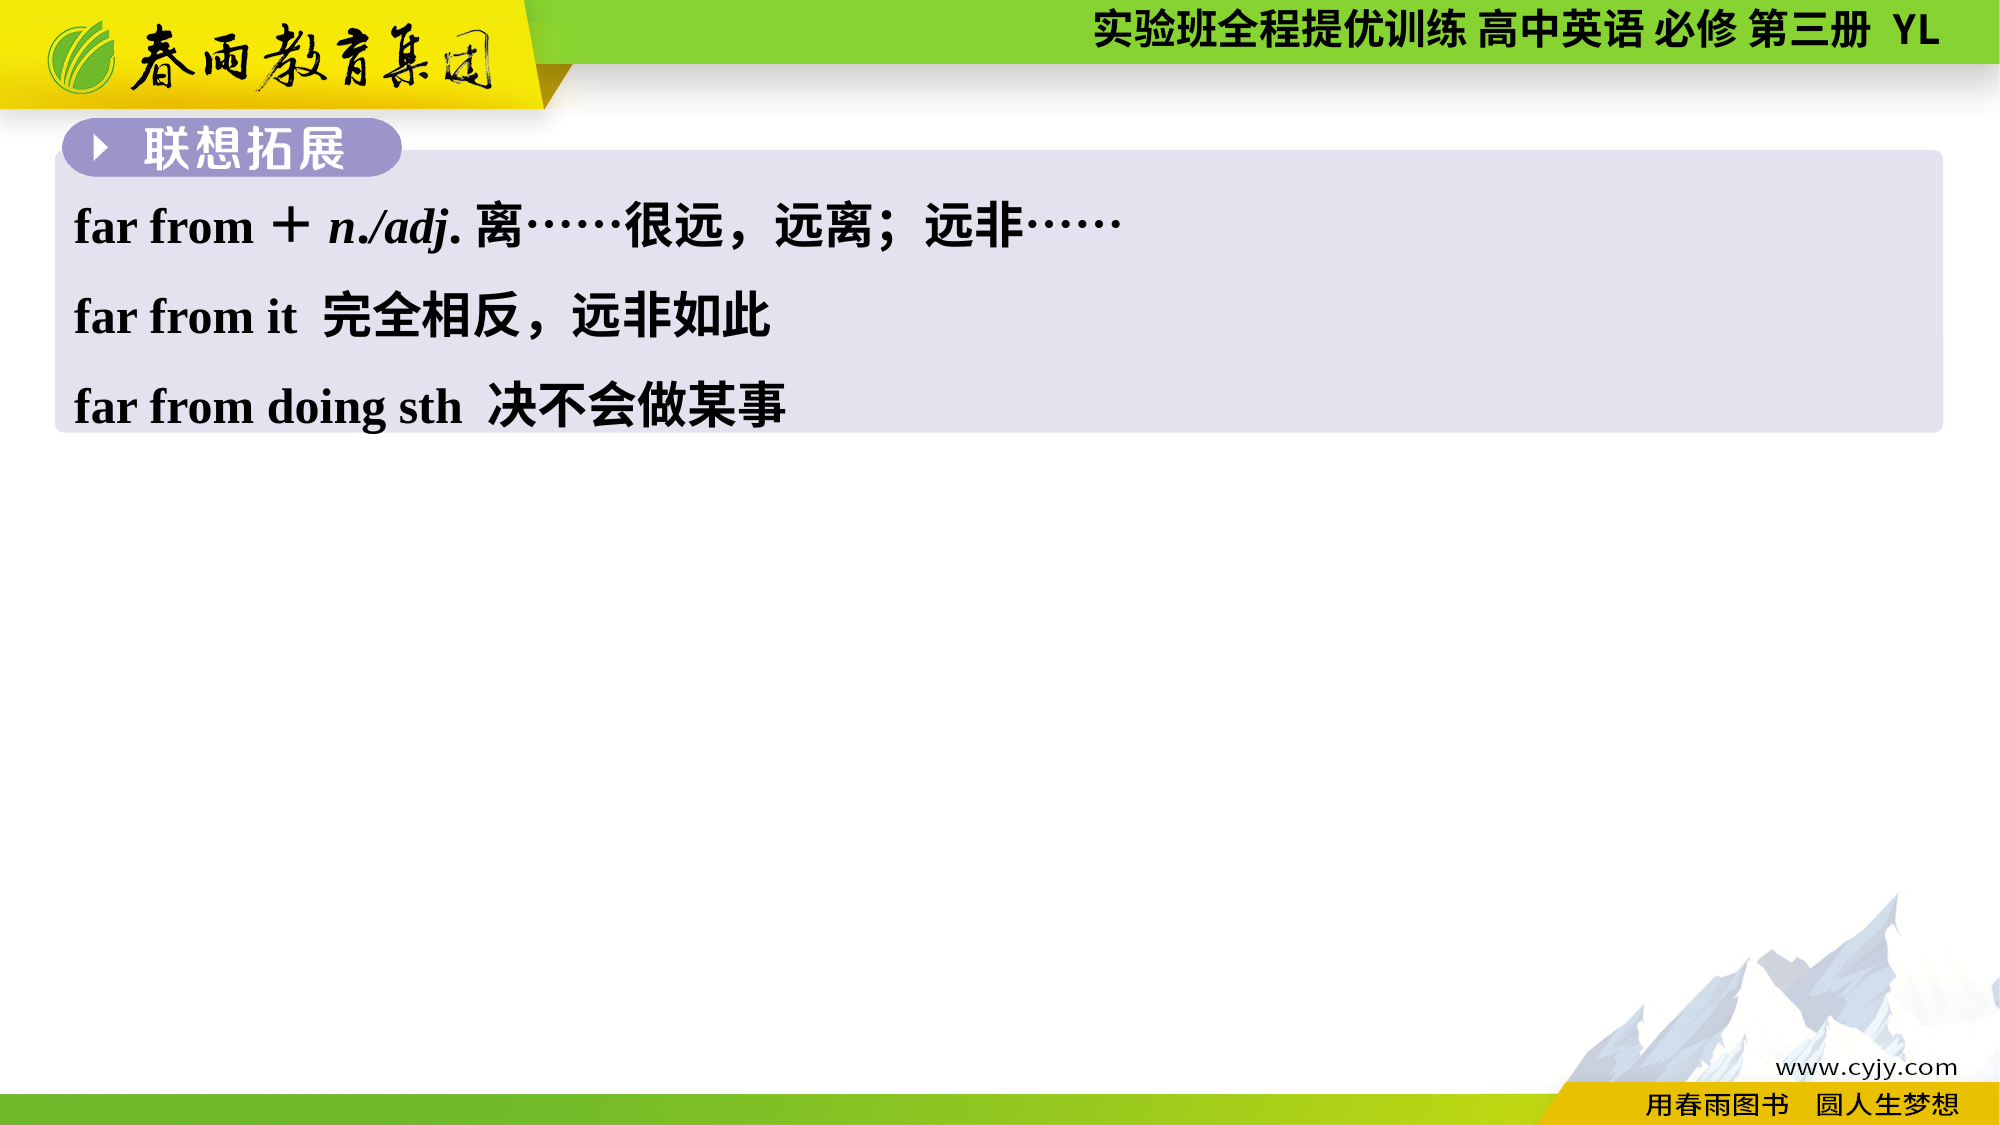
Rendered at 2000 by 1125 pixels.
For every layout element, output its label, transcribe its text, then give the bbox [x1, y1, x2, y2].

text_box [407, 150, 1943, 156]
picture [0, 0, 2000, 1125]
list far from＋n./adj.离……很远，远离；远非…… far from it 完全相反，远非如此 far from doing sth 决不会做某事 [59, 156, 1944, 433]
text_box [54, 154, 59, 432]
